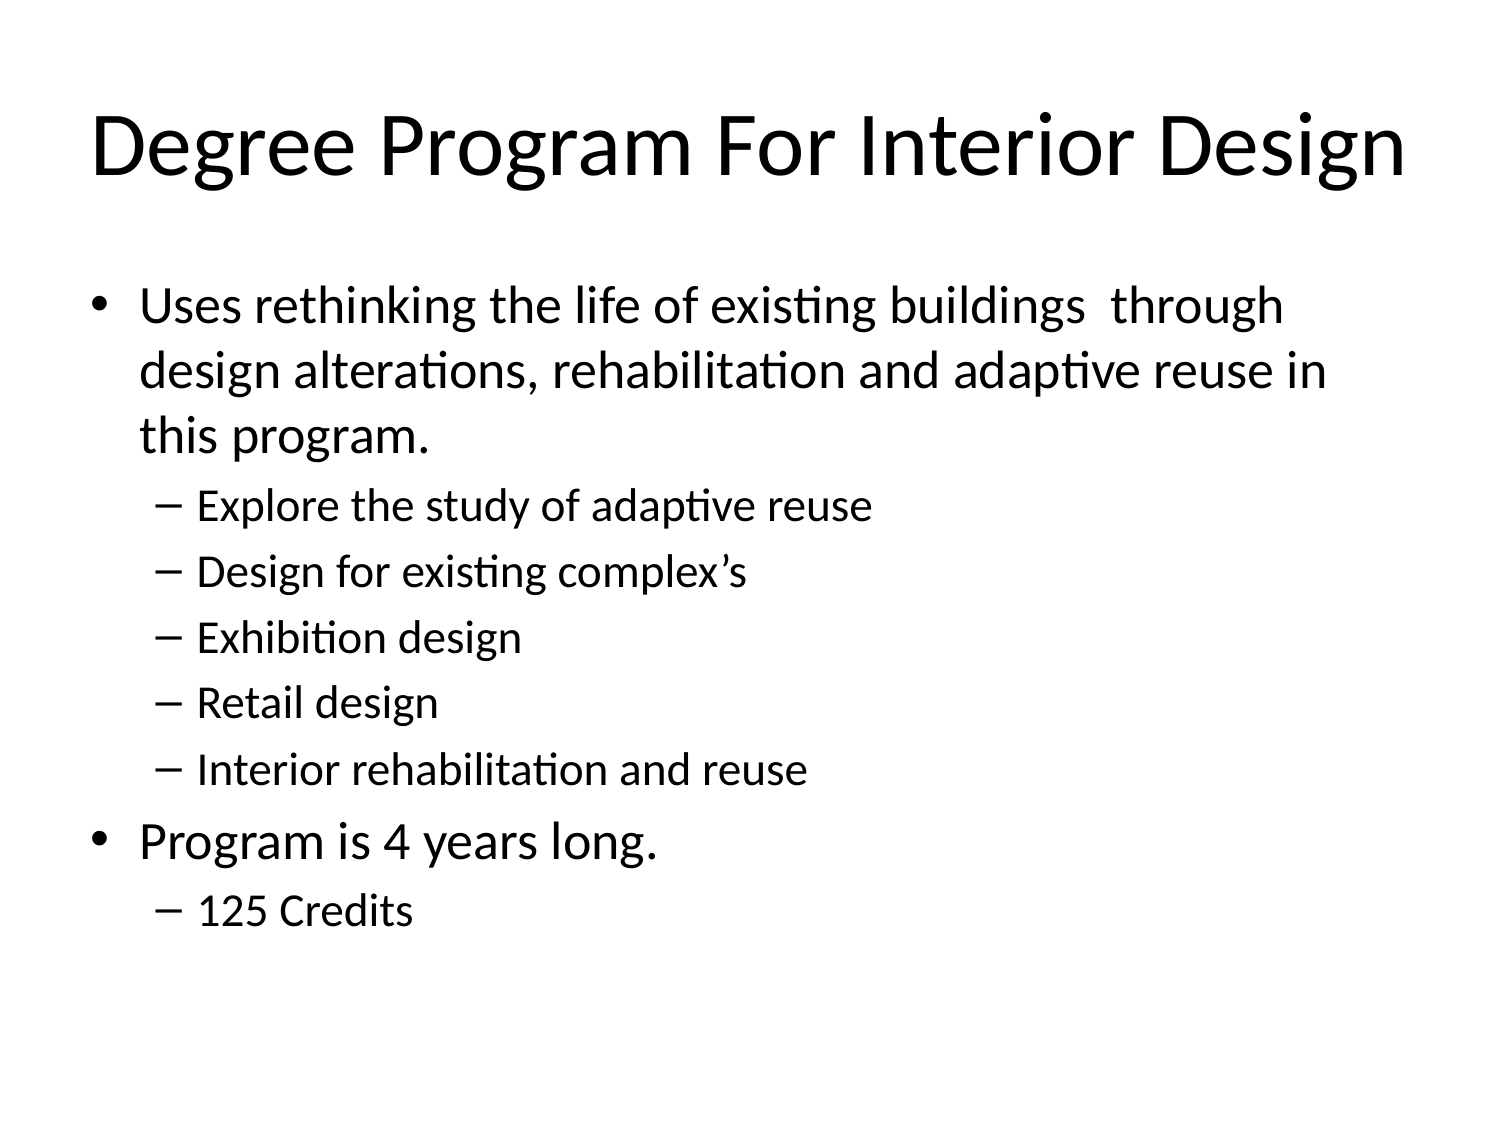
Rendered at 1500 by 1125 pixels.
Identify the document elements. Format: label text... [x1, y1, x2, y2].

list Uses rethinking the life of existing buildings through design alterations, rehabilitation and adaptive reuse in this program. Explore the study of adaptive reuse Design for existing complex’s Exhibition design Retail design Interior rehabilitation and reuse Program is 4 years long. 125 Credits [75, 262, 1425, 1005]
title Degree Program For Interior Design [75, 45, 1425, 233]
